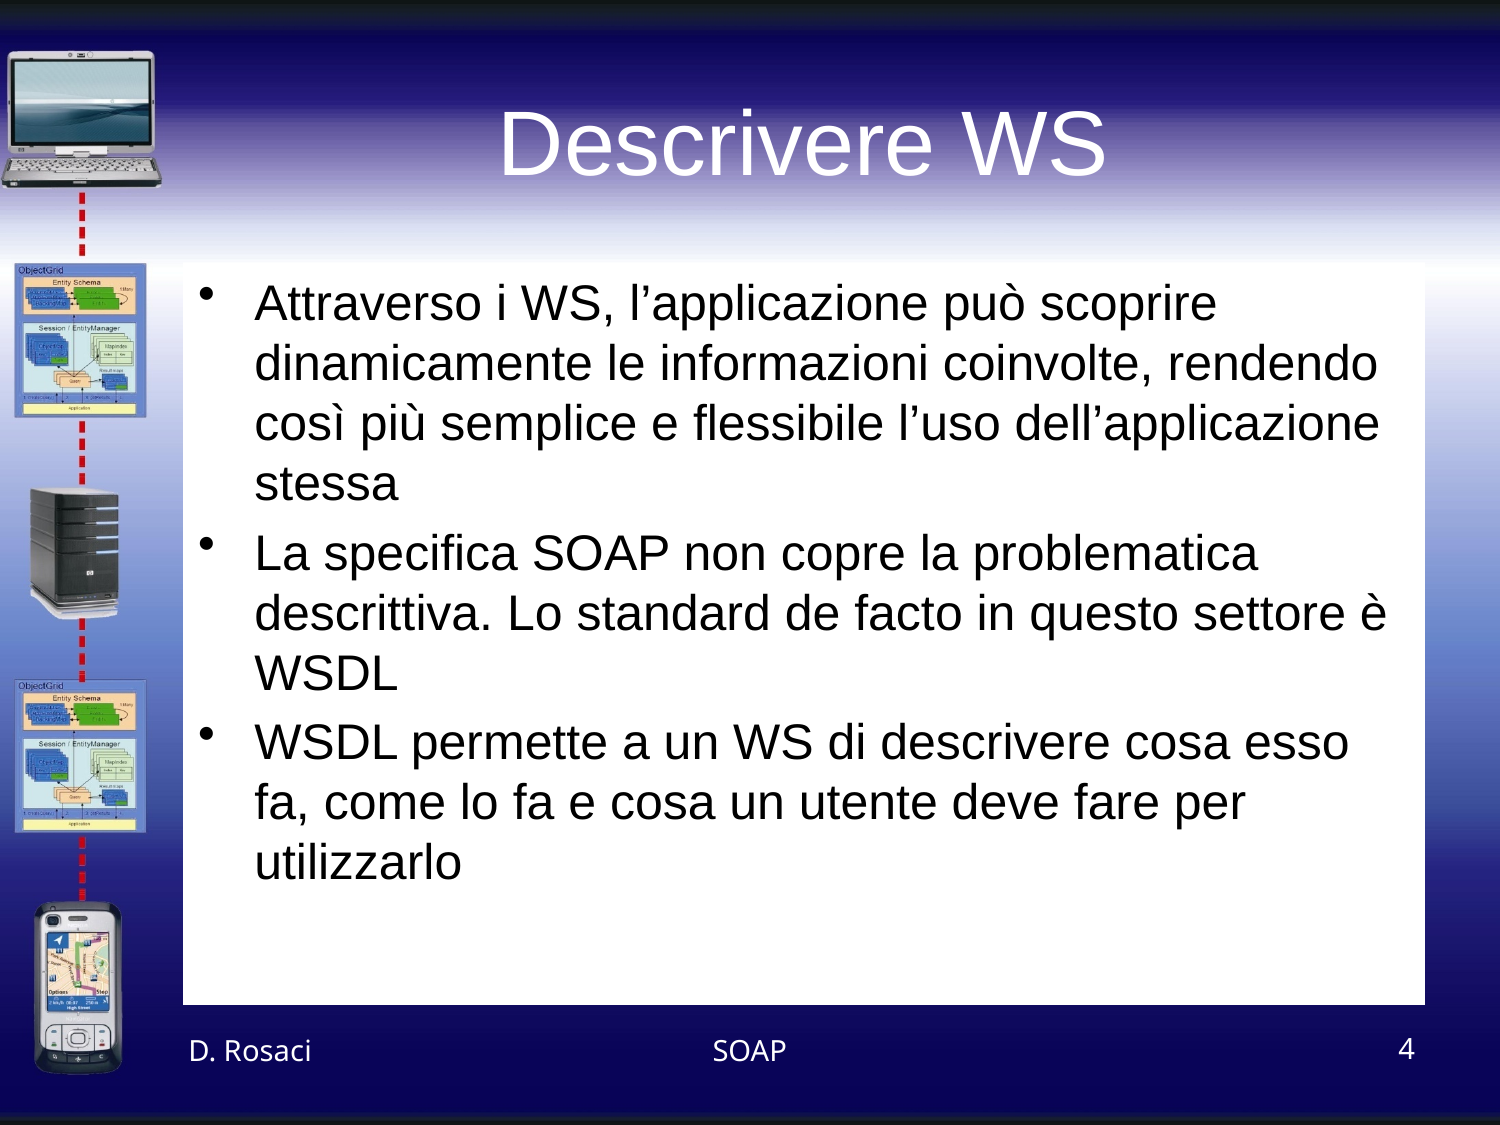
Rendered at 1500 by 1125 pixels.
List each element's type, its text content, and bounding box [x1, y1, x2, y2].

list Attraverso i WS, l’applicazione può scoprire dinamicamente le informazioni coinvolte, rendendo così più semplice e flessibile l’uso dell’applicazione stessa La specifica SOAP non copre la problematica descrittiva. Lo standard de facto in questo settore è WSDL WSDL permette a un WS di descrivere cosa esso fa, come lo fa e cosa un utente deve fare per utilizzarlo [182, 262, 1426, 1006]
picture [0, 0, 1500, 1125]
title Descrivere WS [182, 44, 1426, 233]
footer SOAP [512, 1024, 988, 1103]
slide_number D. Rosaci [74, 1024, 426, 1103]
